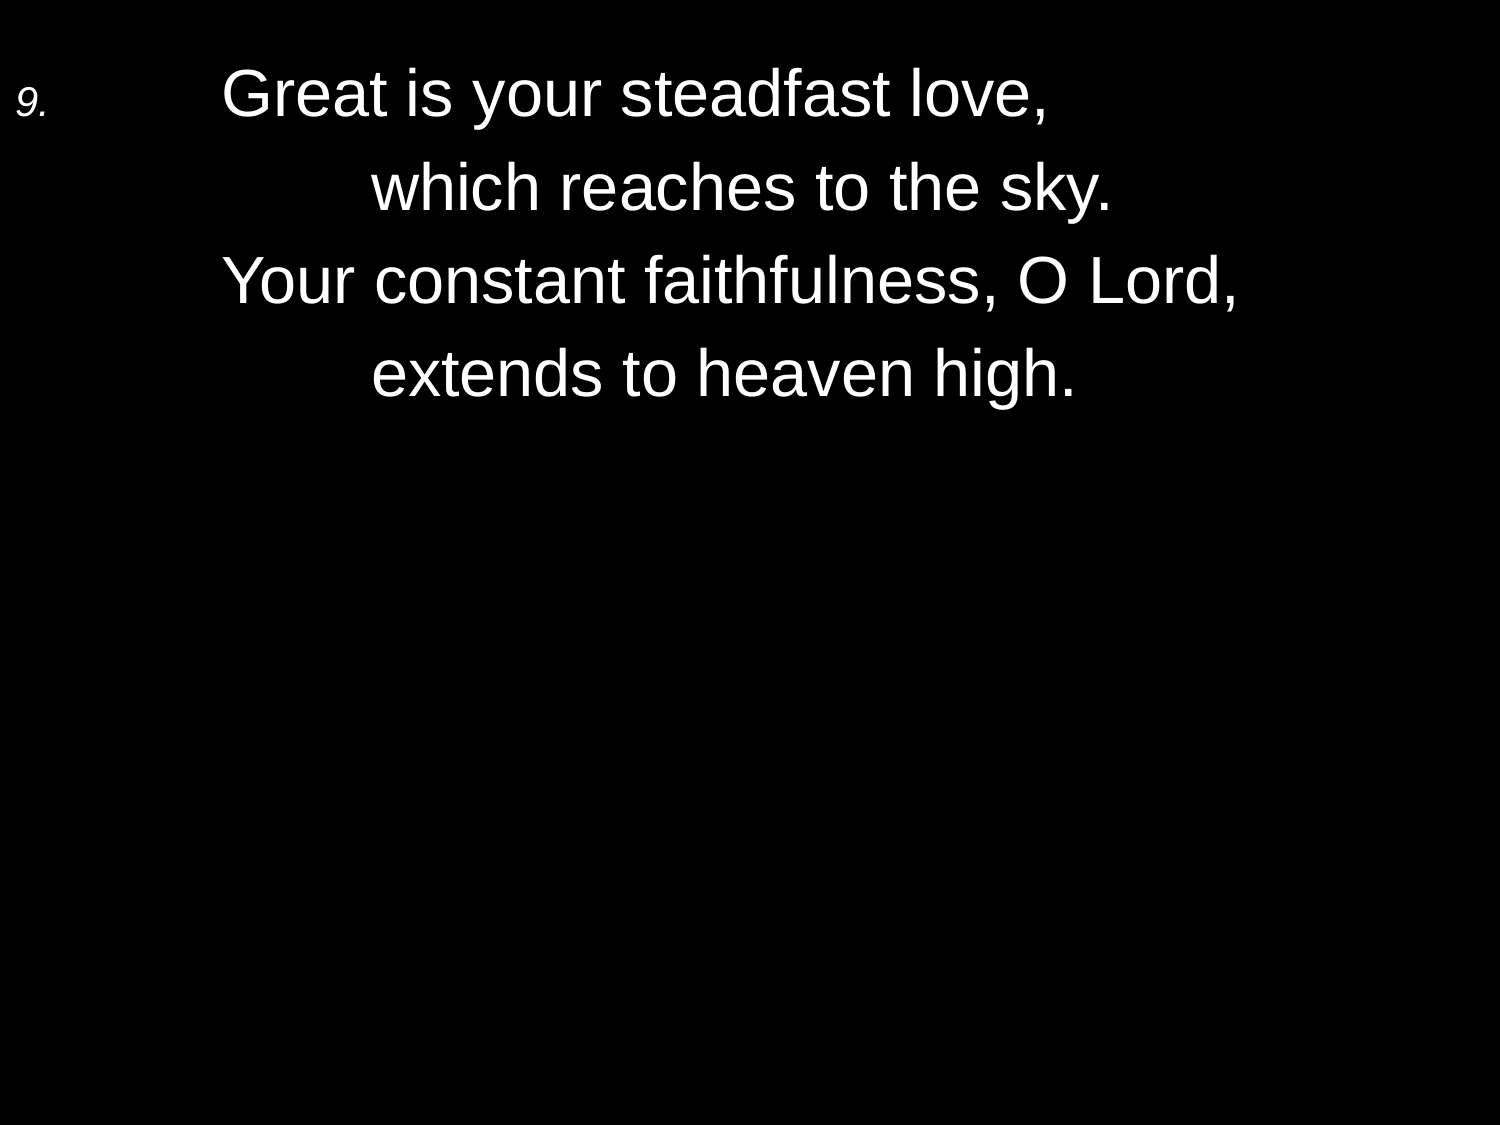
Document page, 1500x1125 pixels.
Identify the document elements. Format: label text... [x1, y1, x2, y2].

list 9. Great is your steadfast love, which reaches to the sky. Your constant faithfulness, O Lord, extends to heaven high. [0, 42, 1500, 1047]
